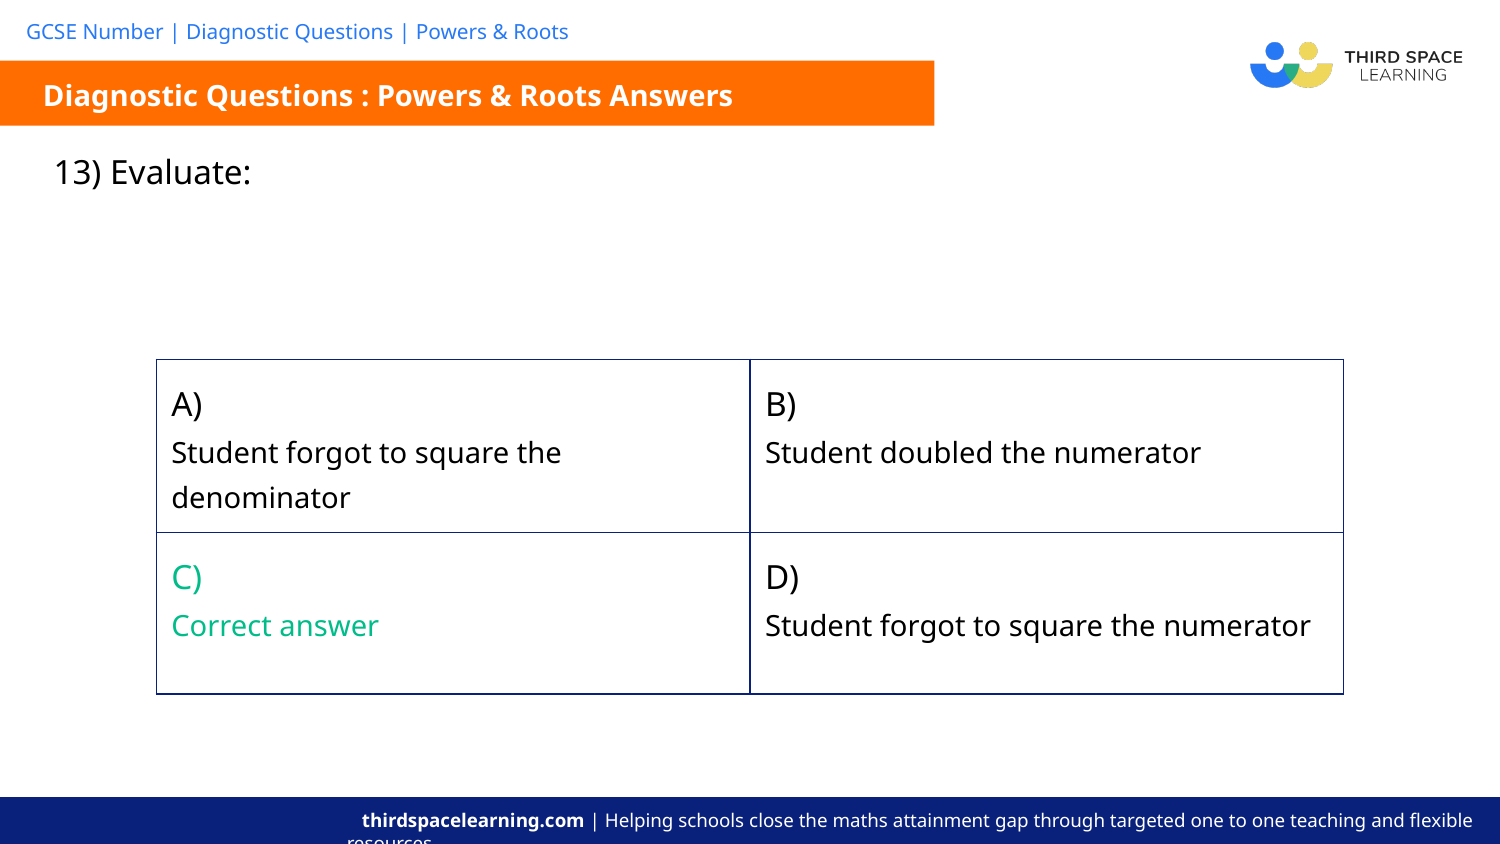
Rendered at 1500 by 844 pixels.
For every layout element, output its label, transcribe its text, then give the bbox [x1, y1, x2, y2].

picture [1250, 33, 1465, 99]
text_box Diagnostic Questions : Powers & Roots Answers [27, 61, 778, 127]
